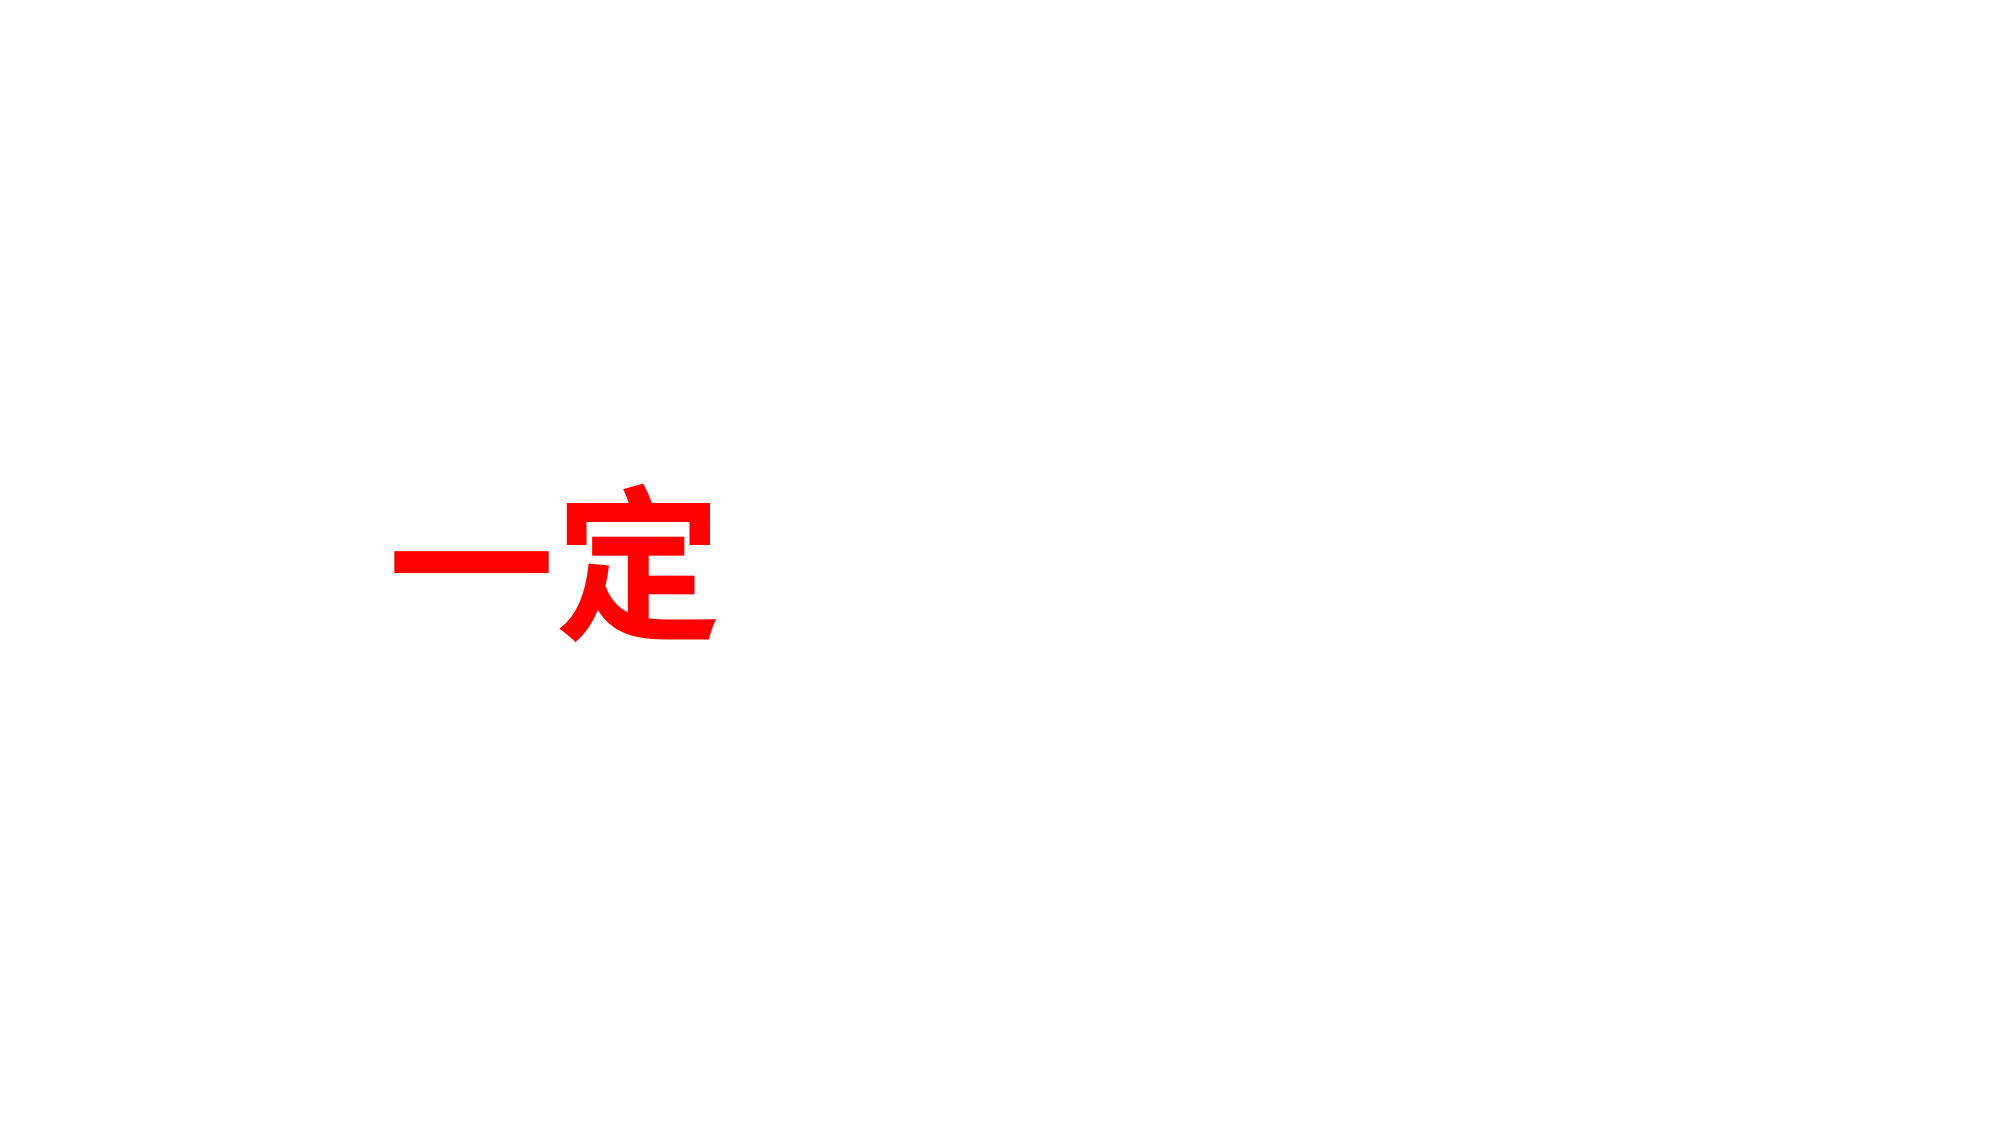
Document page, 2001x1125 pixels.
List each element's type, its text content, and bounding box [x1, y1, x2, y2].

text_box 一定 [373, 453, 816, 669]
